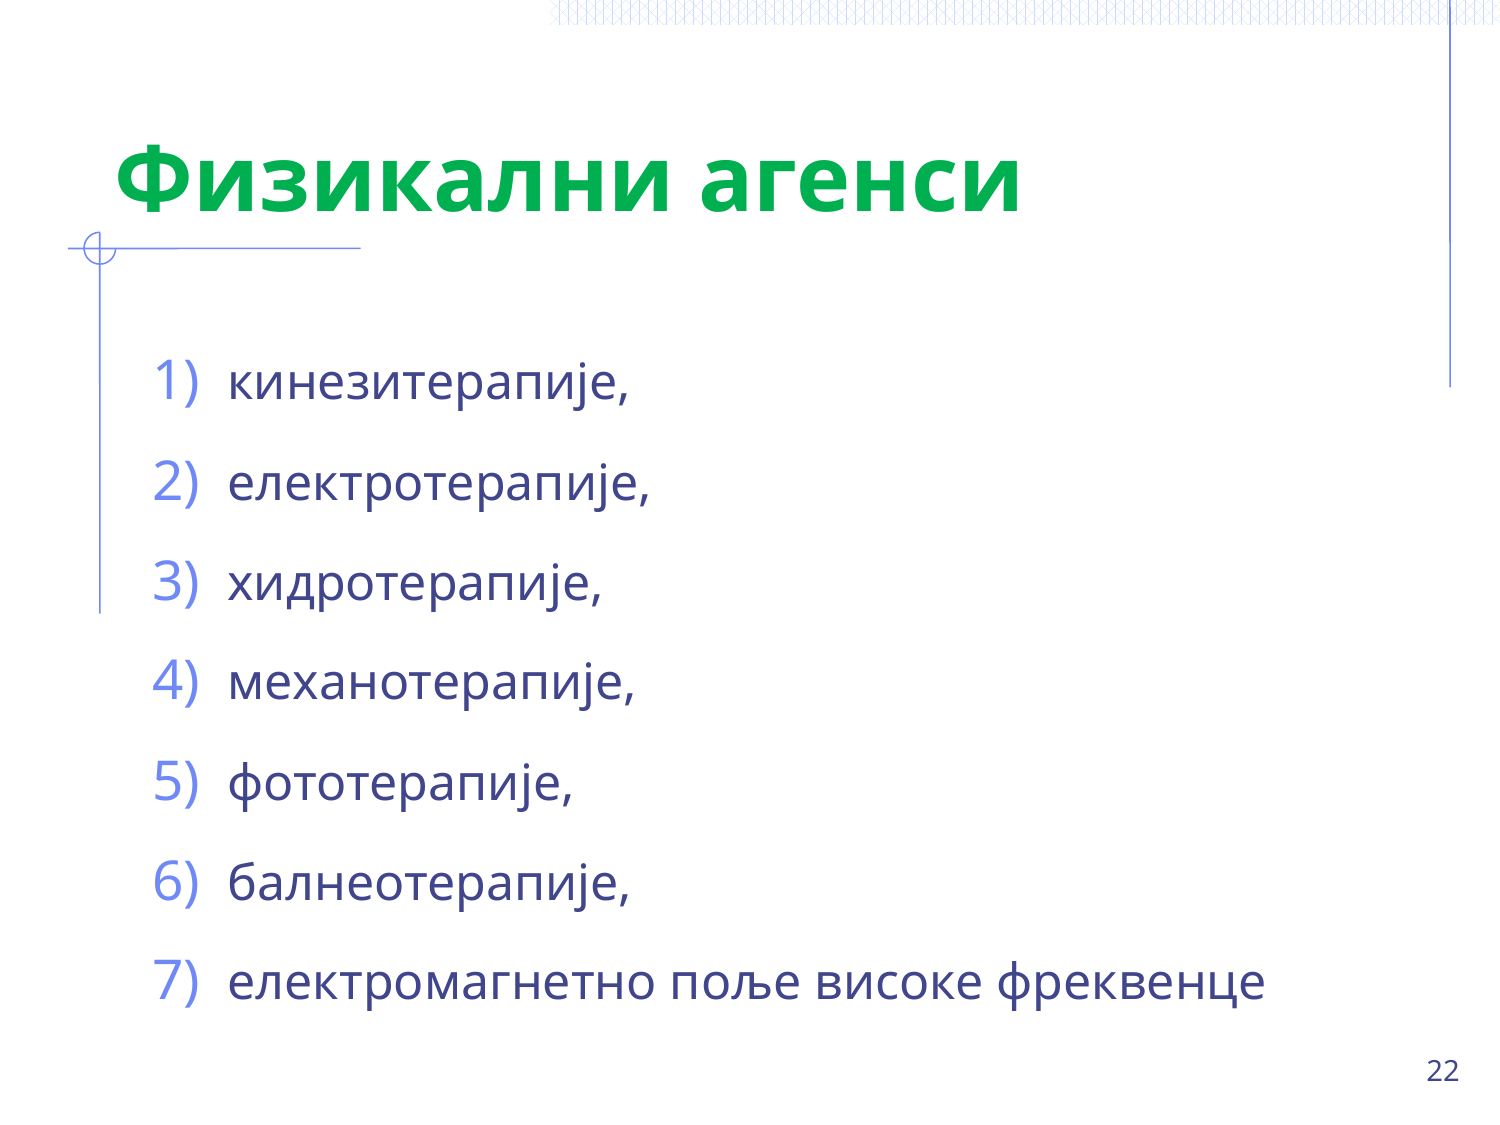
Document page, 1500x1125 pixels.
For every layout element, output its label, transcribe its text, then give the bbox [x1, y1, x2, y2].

list кинезитерапије, електротерапије, хидротерапије, механотерапије, фототерапије, балнеотерапије, електромагнетно поље високе фреквенце [137, 312, 1413, 988]
title Физикални агенси [99, 49, 1376, 238]
slide_number 22 [1162, 1025, 1475, 1100]
